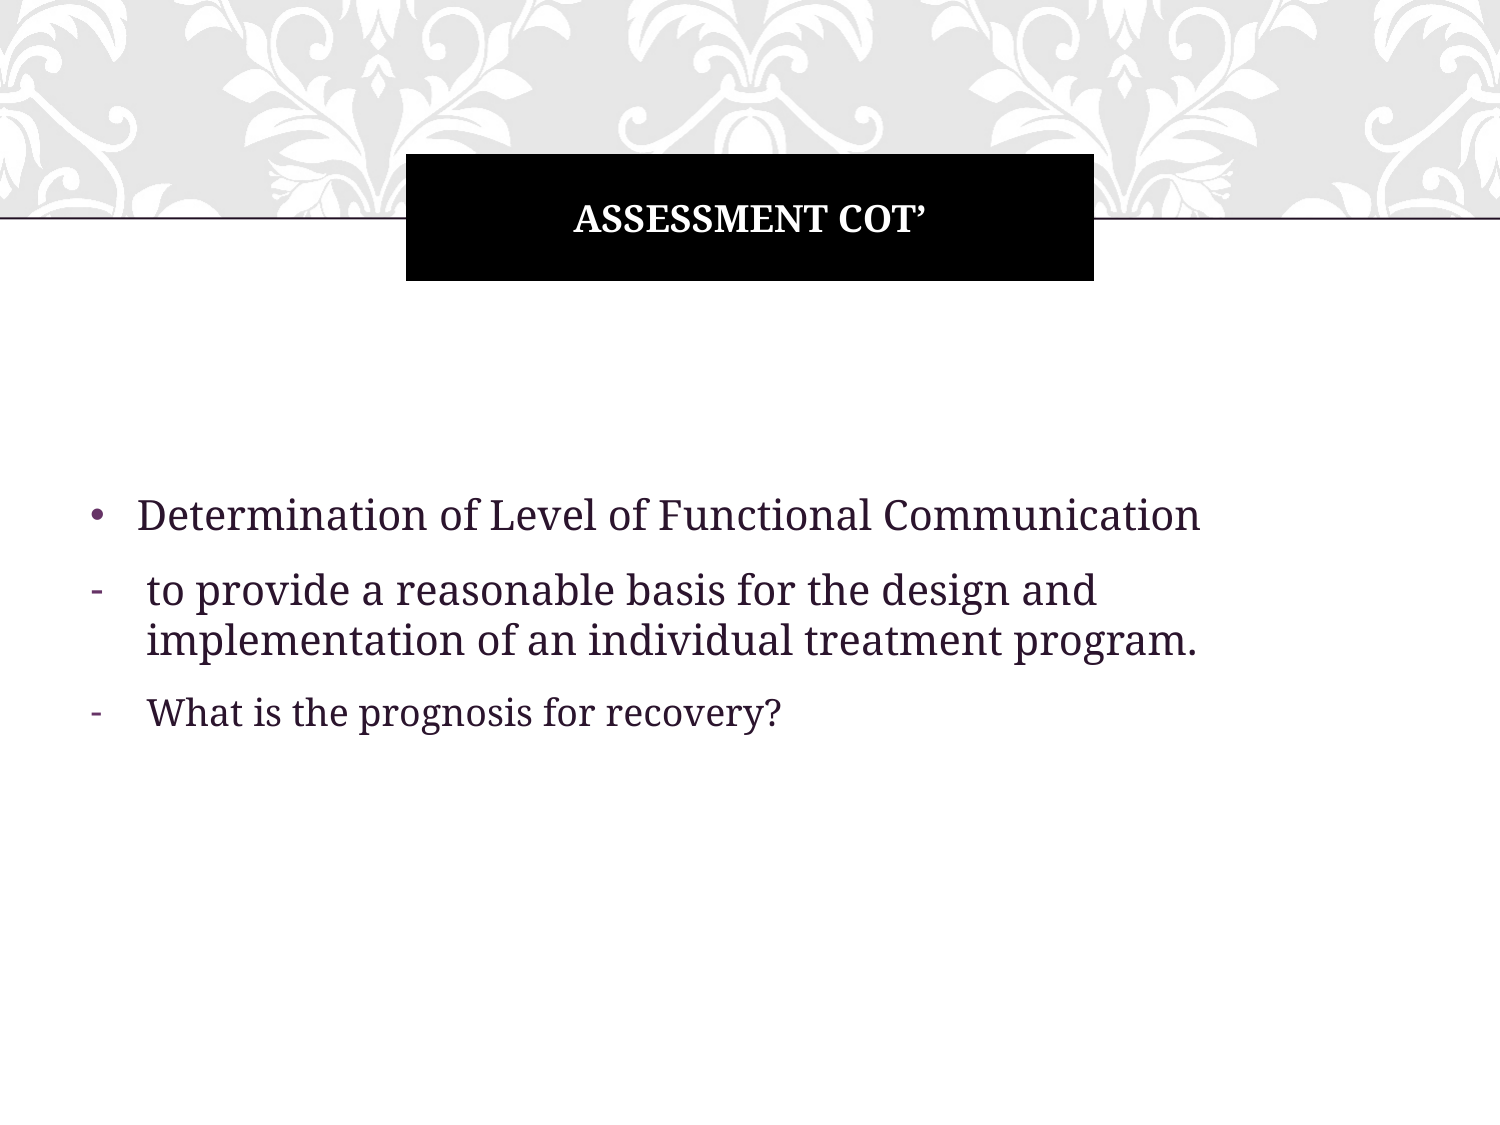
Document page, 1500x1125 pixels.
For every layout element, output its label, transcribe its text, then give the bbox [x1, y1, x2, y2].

list Determination of Level of Functional Communication to provide a reasonable basis for the design and implementation of an individual treatment program. What is the prognosis for recovery? [75, 331, 1425, 1000]
title Assessment cot’ [406, 154, 1094, 281]
